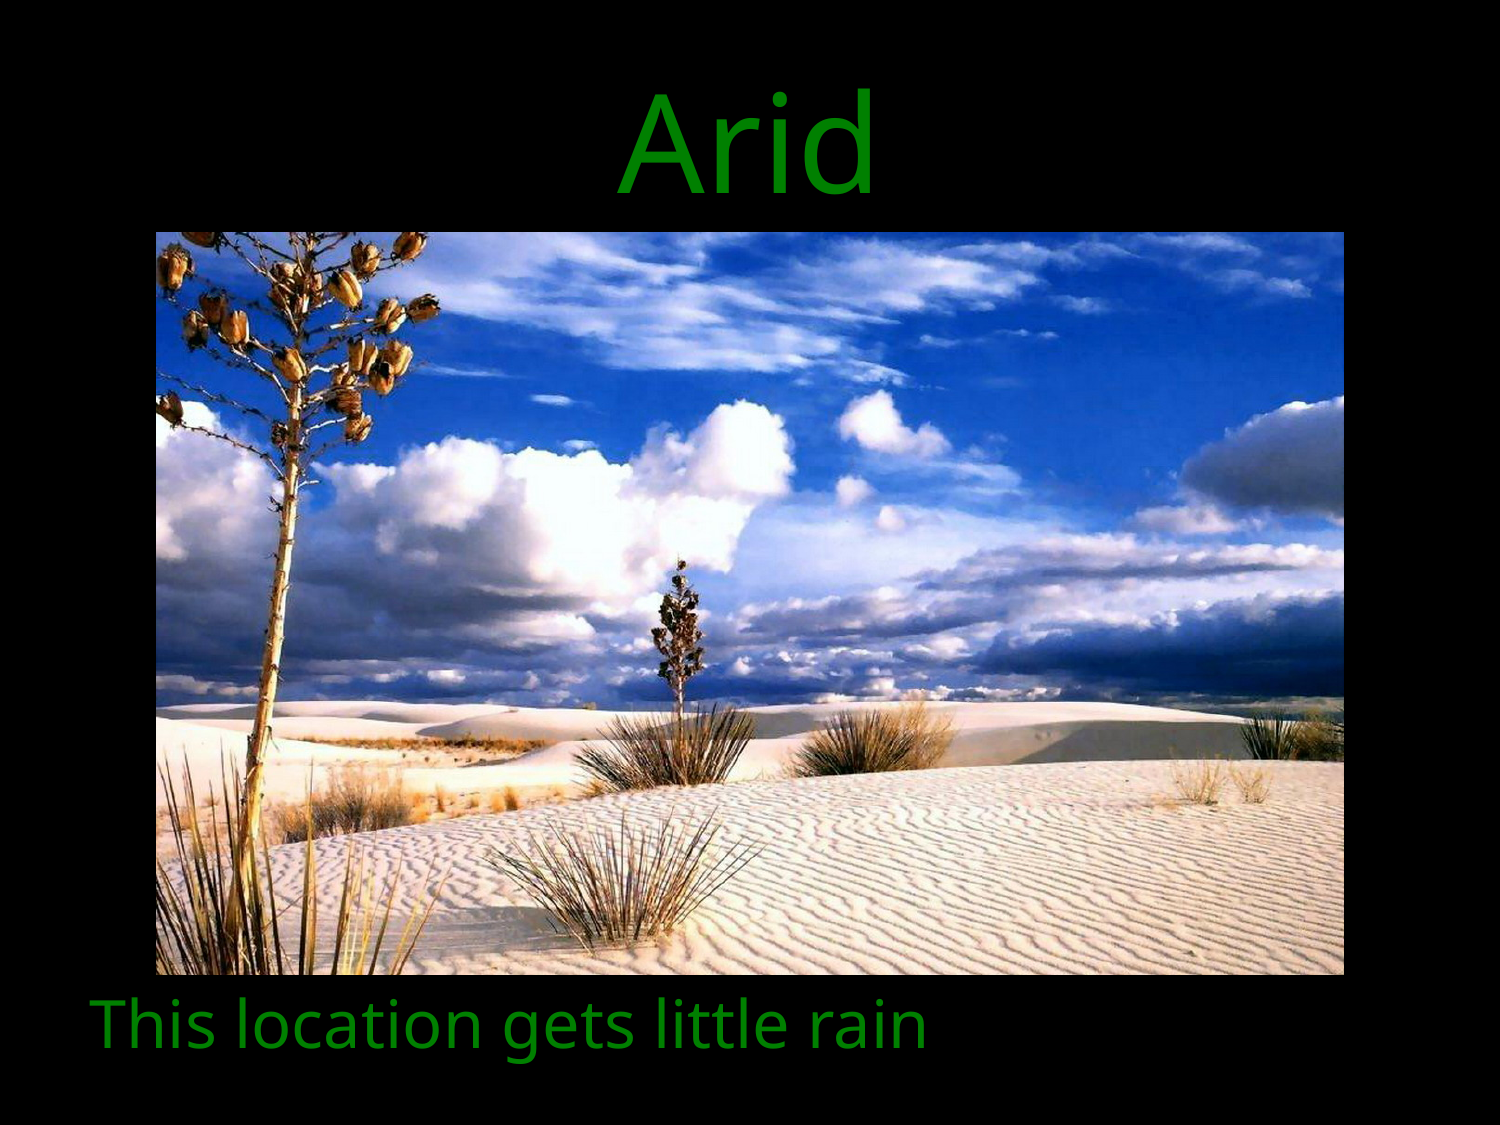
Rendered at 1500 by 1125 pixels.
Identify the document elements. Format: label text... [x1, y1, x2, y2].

title Arid [75, 45, 1425, 231]
text_box This location gets little rain [74, 982, 1425, 1070]
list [74, 232, 1426, 976]
